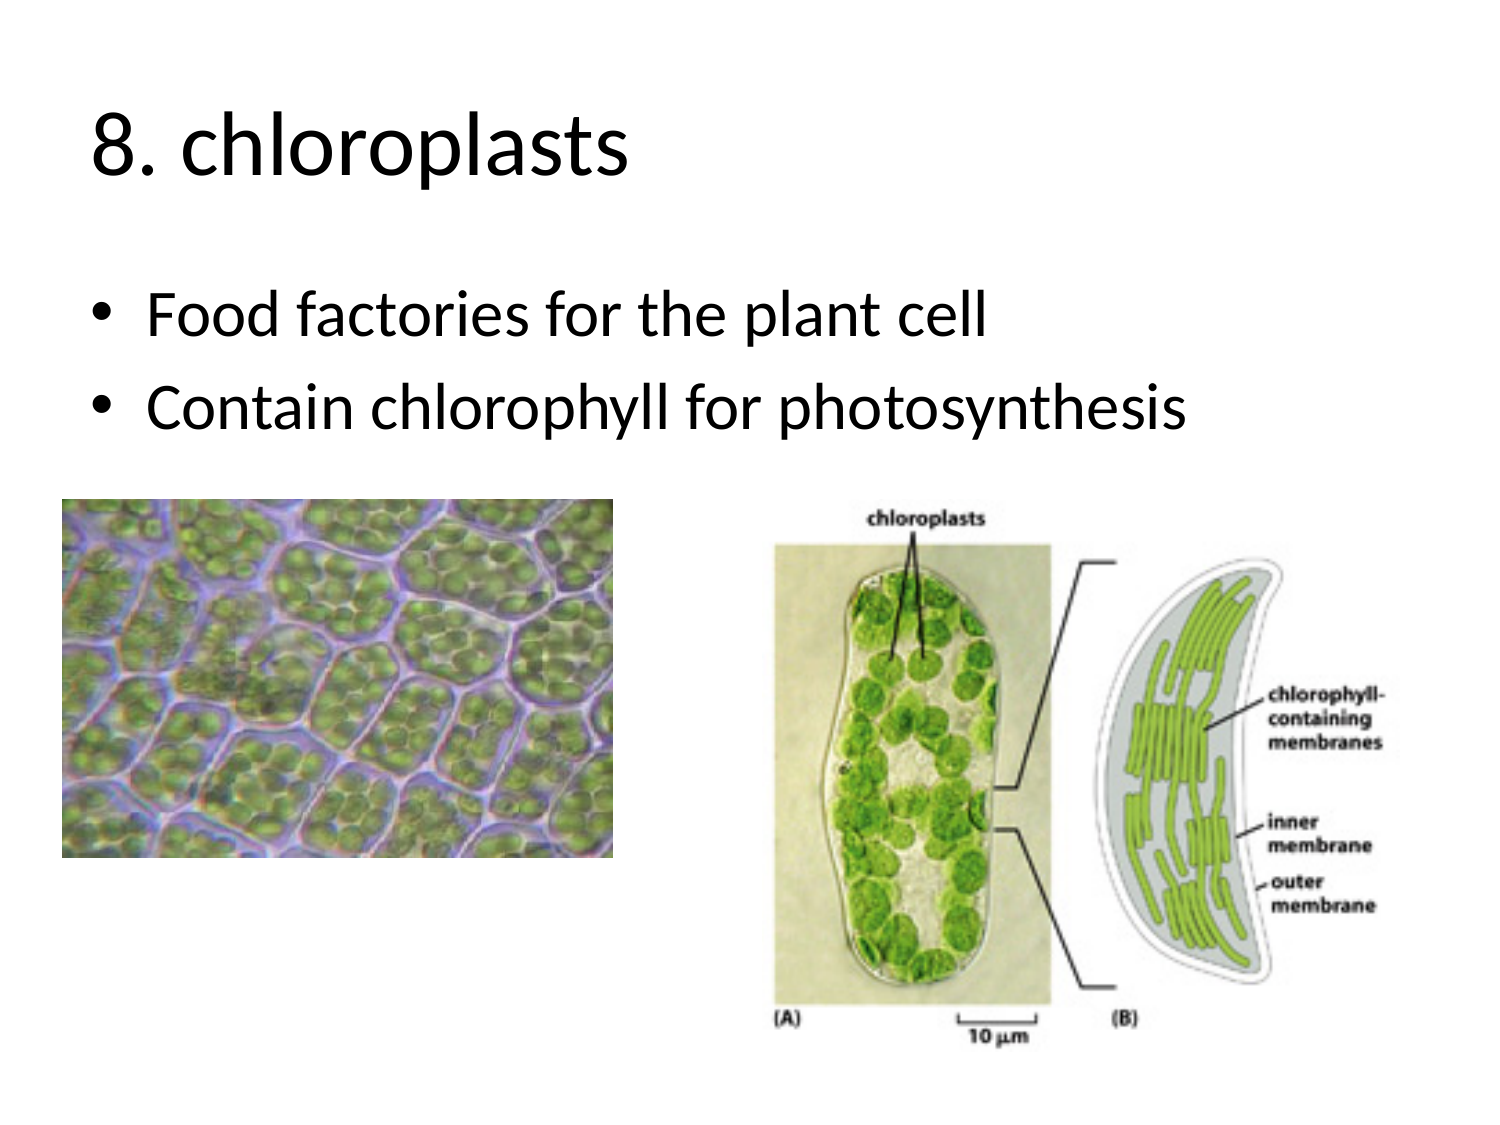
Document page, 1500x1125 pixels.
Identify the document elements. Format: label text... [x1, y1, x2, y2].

title 8. chloroplasts [75, 45, 1425, 233]
list Food factories for the plant cell Contain chlorophyll for photosynthesis [75, 262, 1425, 488]
picture [762, 499, 1401, 1053]
picture [62, 499, 613, 859]
